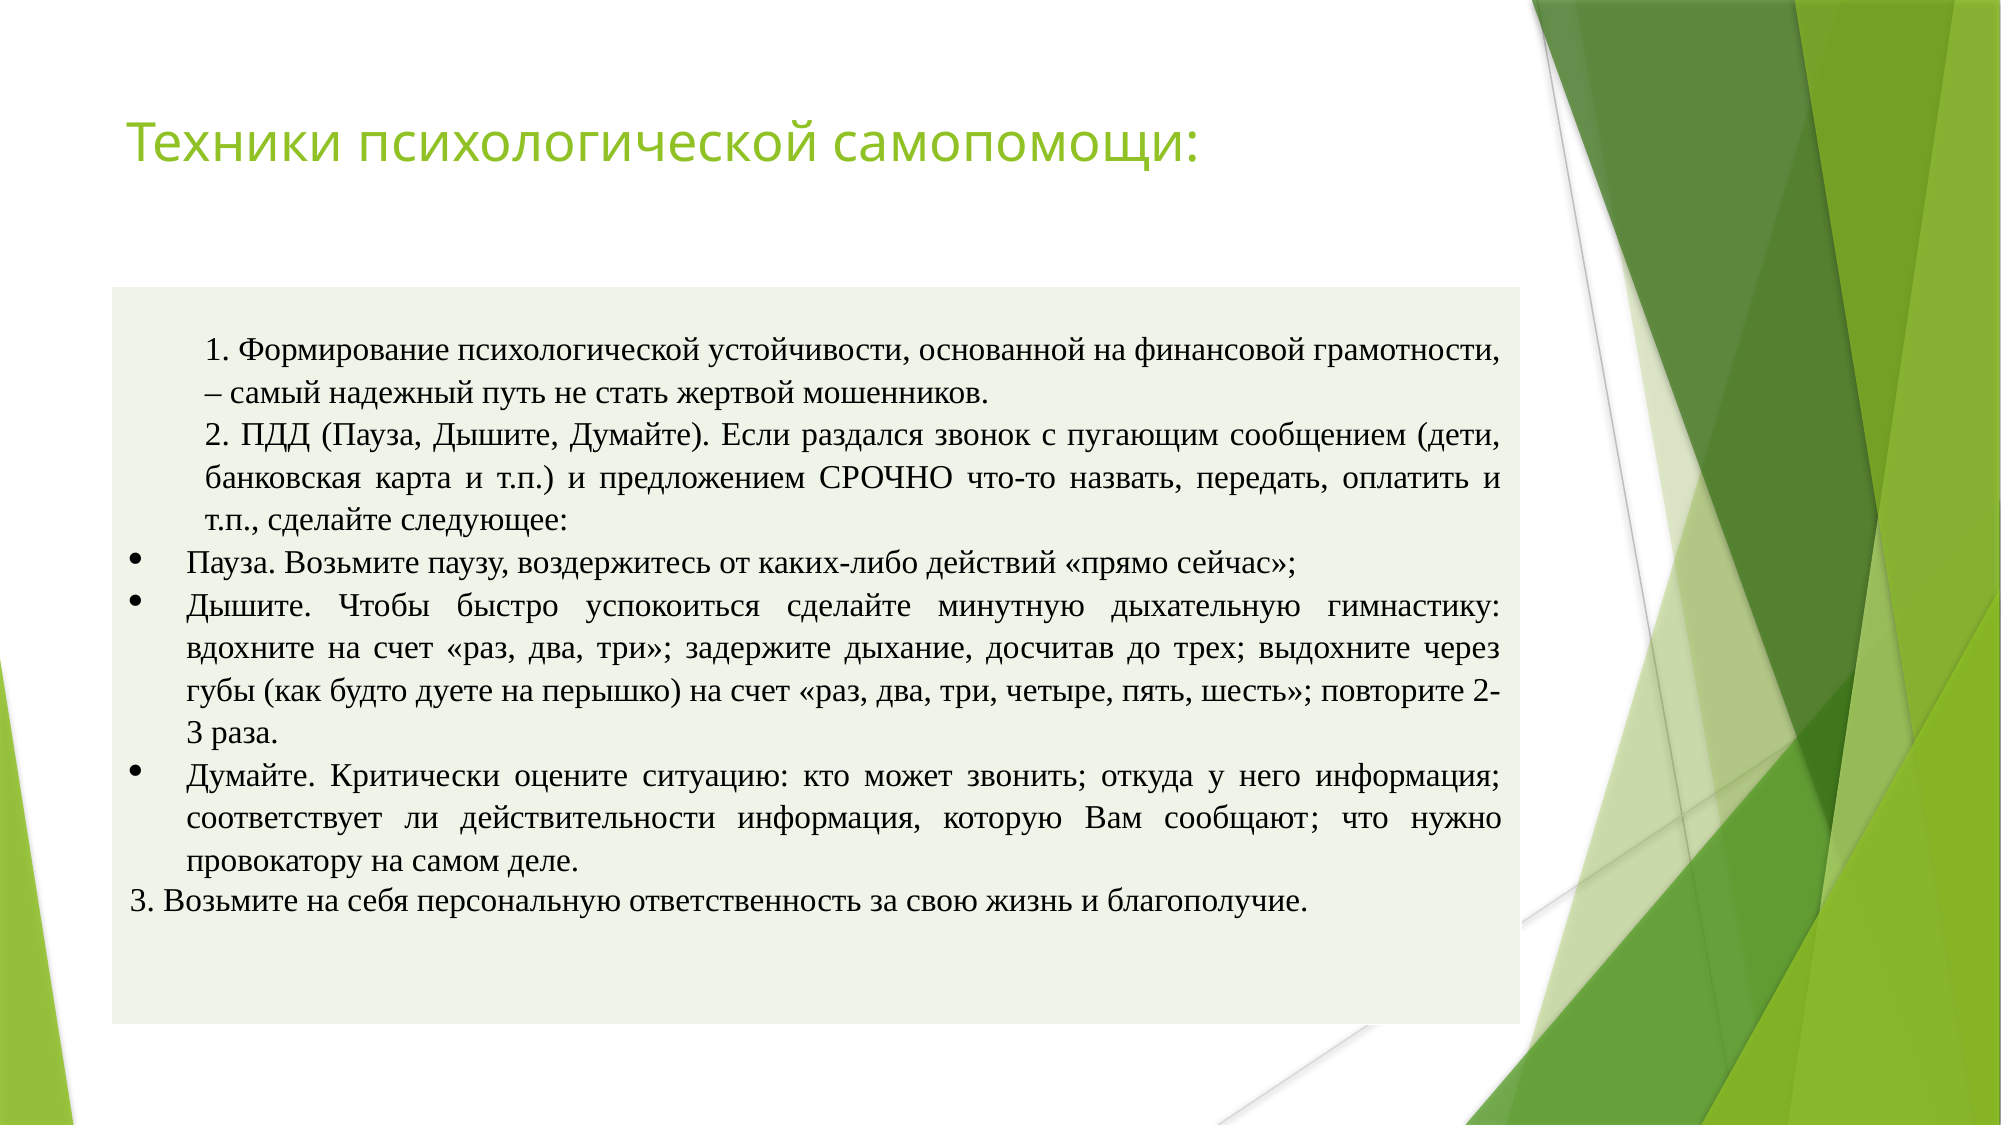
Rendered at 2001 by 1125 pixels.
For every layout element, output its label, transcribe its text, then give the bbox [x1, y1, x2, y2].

table_header 1. Формирование психологической устойчивости, основанной на финансовой грамотности, – самый надежный путь не стать жертвой мошенников. 2. ПДД (Пауза, Дышите, Думайте). Если раздался звонок с пугающим сообщением (дети, банковская карта и т.п.) и предложением СРОЧНО что-то назвать, передать, оплатить и т.п., сделайте следующее: Пауза. Возьмите паузу, воздержитесь от каких-либо действий «прямо сейчас»; Дышите. Чтобы быстро успокоиться сделайте минутную дыхательную гимнастику: вдохните на счет «раз, два, три»; задержите дыхание, досчитав до трех; выдохните через губы (как будто дуете на перышко) на счет «раз, два, три, четыре, пять, шесть»; повторите 2-3 раза. Думайте. Критически оцените ситуацию: кто может звонить; откуда у него информация; соответствует ли действительности информация, которую Вам сообщают; что нужно провокатору на самом деле. 3. Возьмите на себя персональную ответственность за свою жизнь и благополучие. [112, 287, 1520, 1024]
title Техники психологической самопомощи: [111, 99, 1522, 240]
